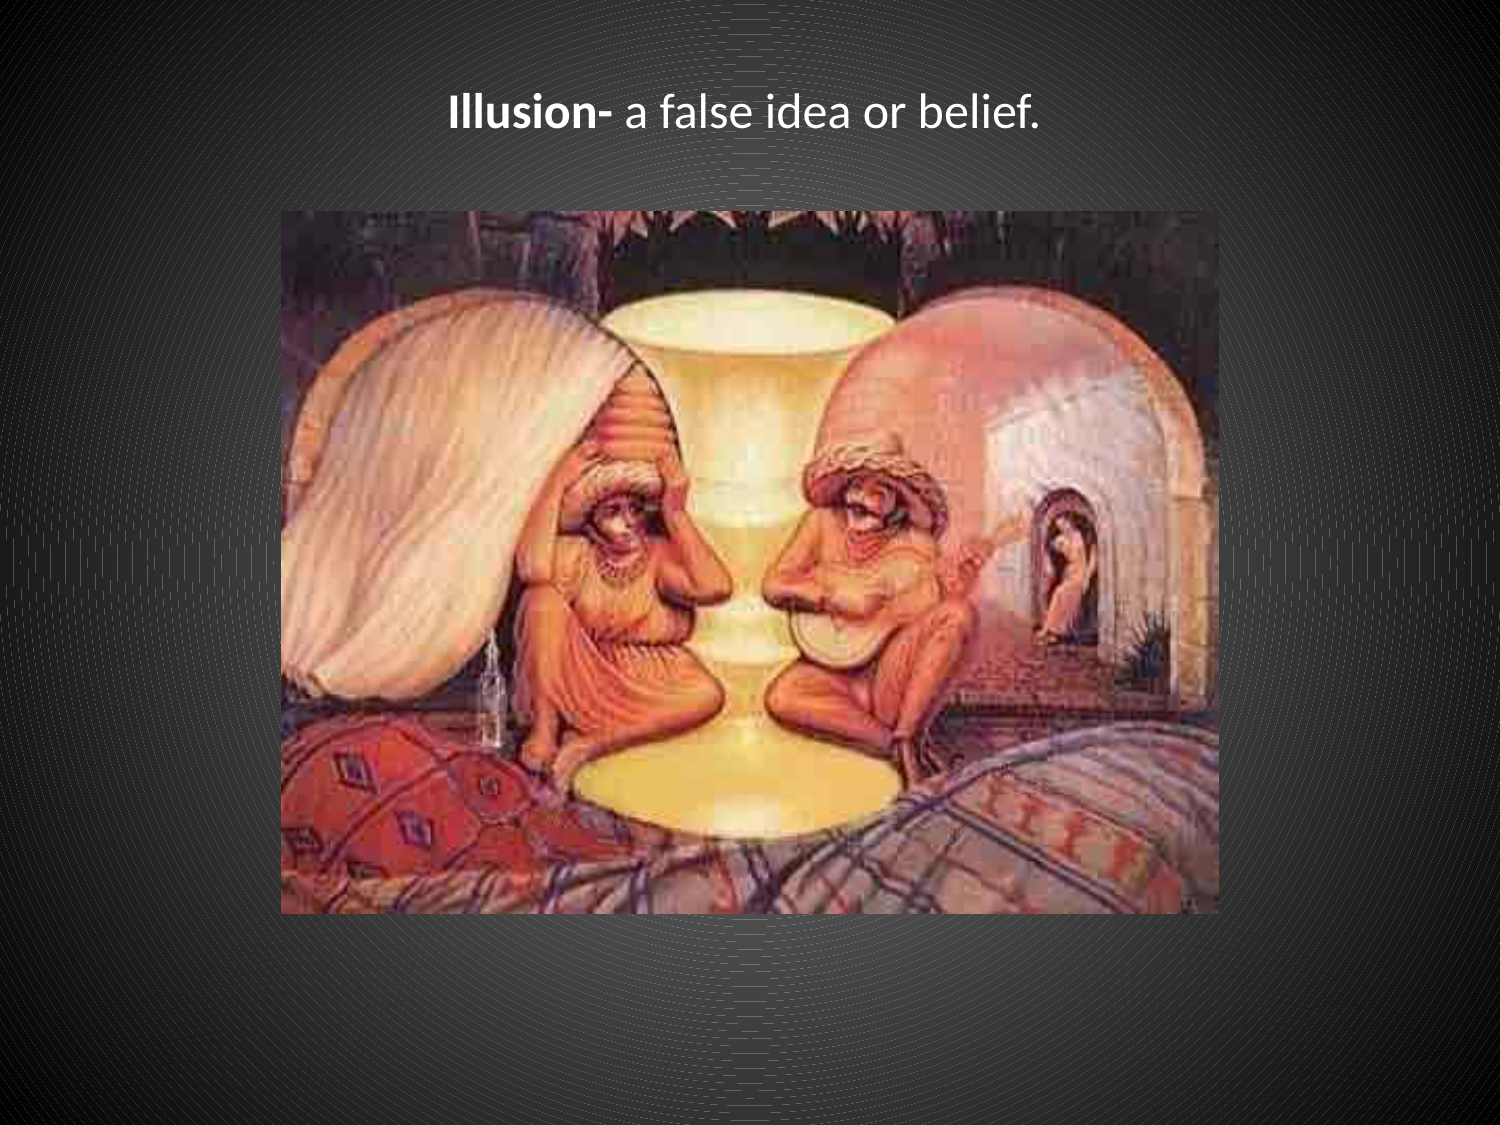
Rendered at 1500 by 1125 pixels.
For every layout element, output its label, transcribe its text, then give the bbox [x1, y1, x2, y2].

picture [281, 211, 1219, 914]
title Illusion- a false idea or belief. [75, 45, 1425, 233]
